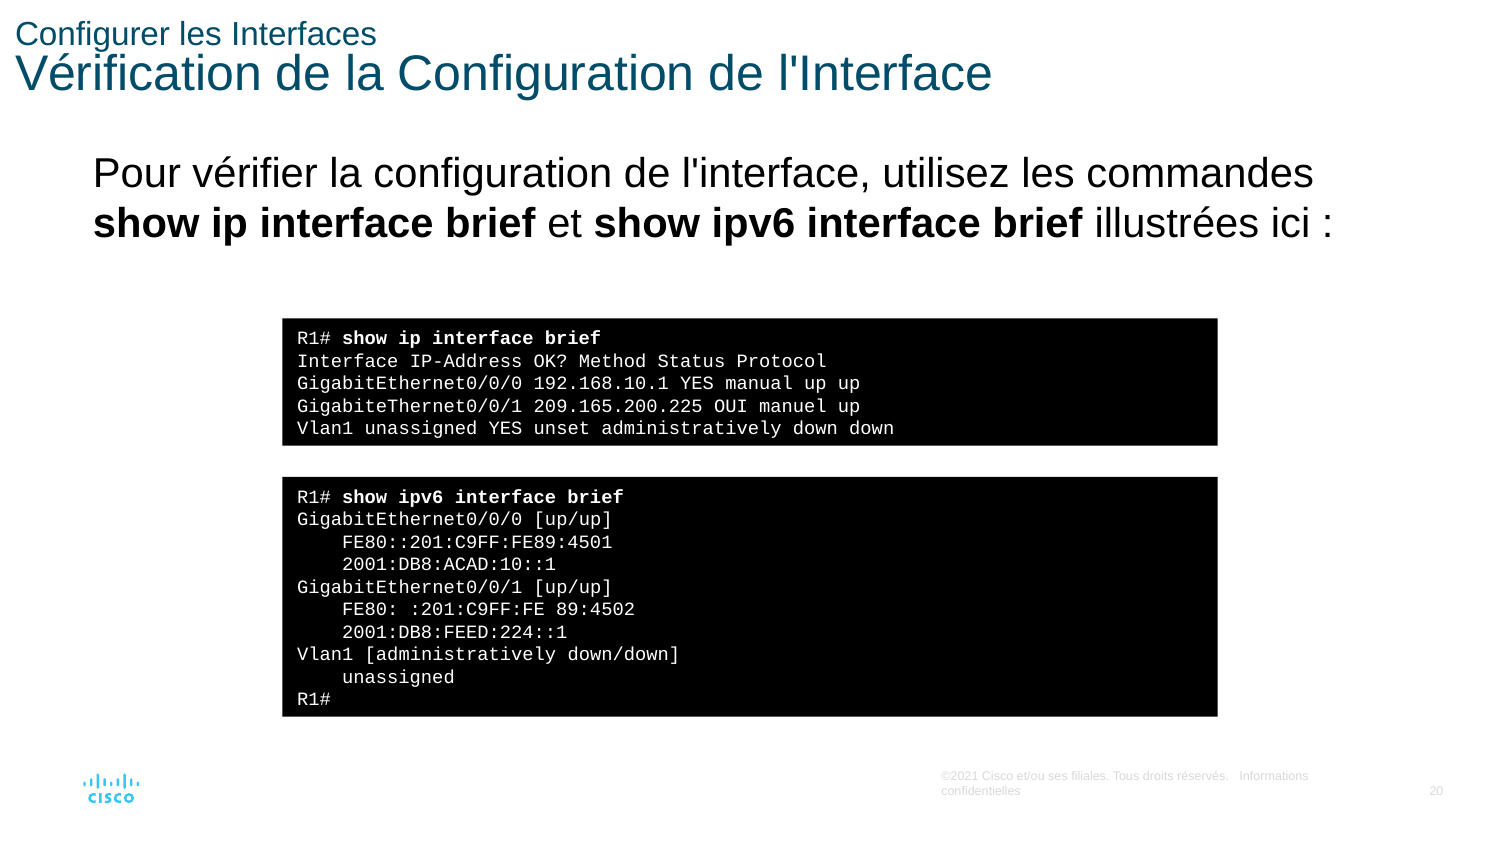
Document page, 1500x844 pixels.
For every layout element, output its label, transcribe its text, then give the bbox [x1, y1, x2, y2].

text_box R1# show ipv6 interface brief GigabitEthernet0/0/0 [up/up] FE80::201:C9FF:FE89:4501 2001:DB8:ACAD:10::1 GigabitEthernet0/0/1 [up/up] FE80: :201:C9FF:FE 89:4502 2001:DB8:FEED:224::1 Vlan1 [administratively down/down] unassigned R1# [282, 476, 1218, 717]
list Pour vérifier la configuration de l'interface, utilisez les commandes show ip interface brief et show ipv6 interface brief illustrées ici : [77, 138, 1369, 284]
title Configurer les Interfaces Vérification de la Configuration de l'Interface [0, 0, 1369, 121]
text_box R1# show ip interface brief Interface IP-Address OK? Method Status Protocol GigabitEthernet0/0/0 192.168.10.1 YES manual up up GigabiteThernet0/0/1 209.165.200.225 OUI manuel up Vlan1 unassigned YES unset administratively down down [282, 318, 1218, 446]
